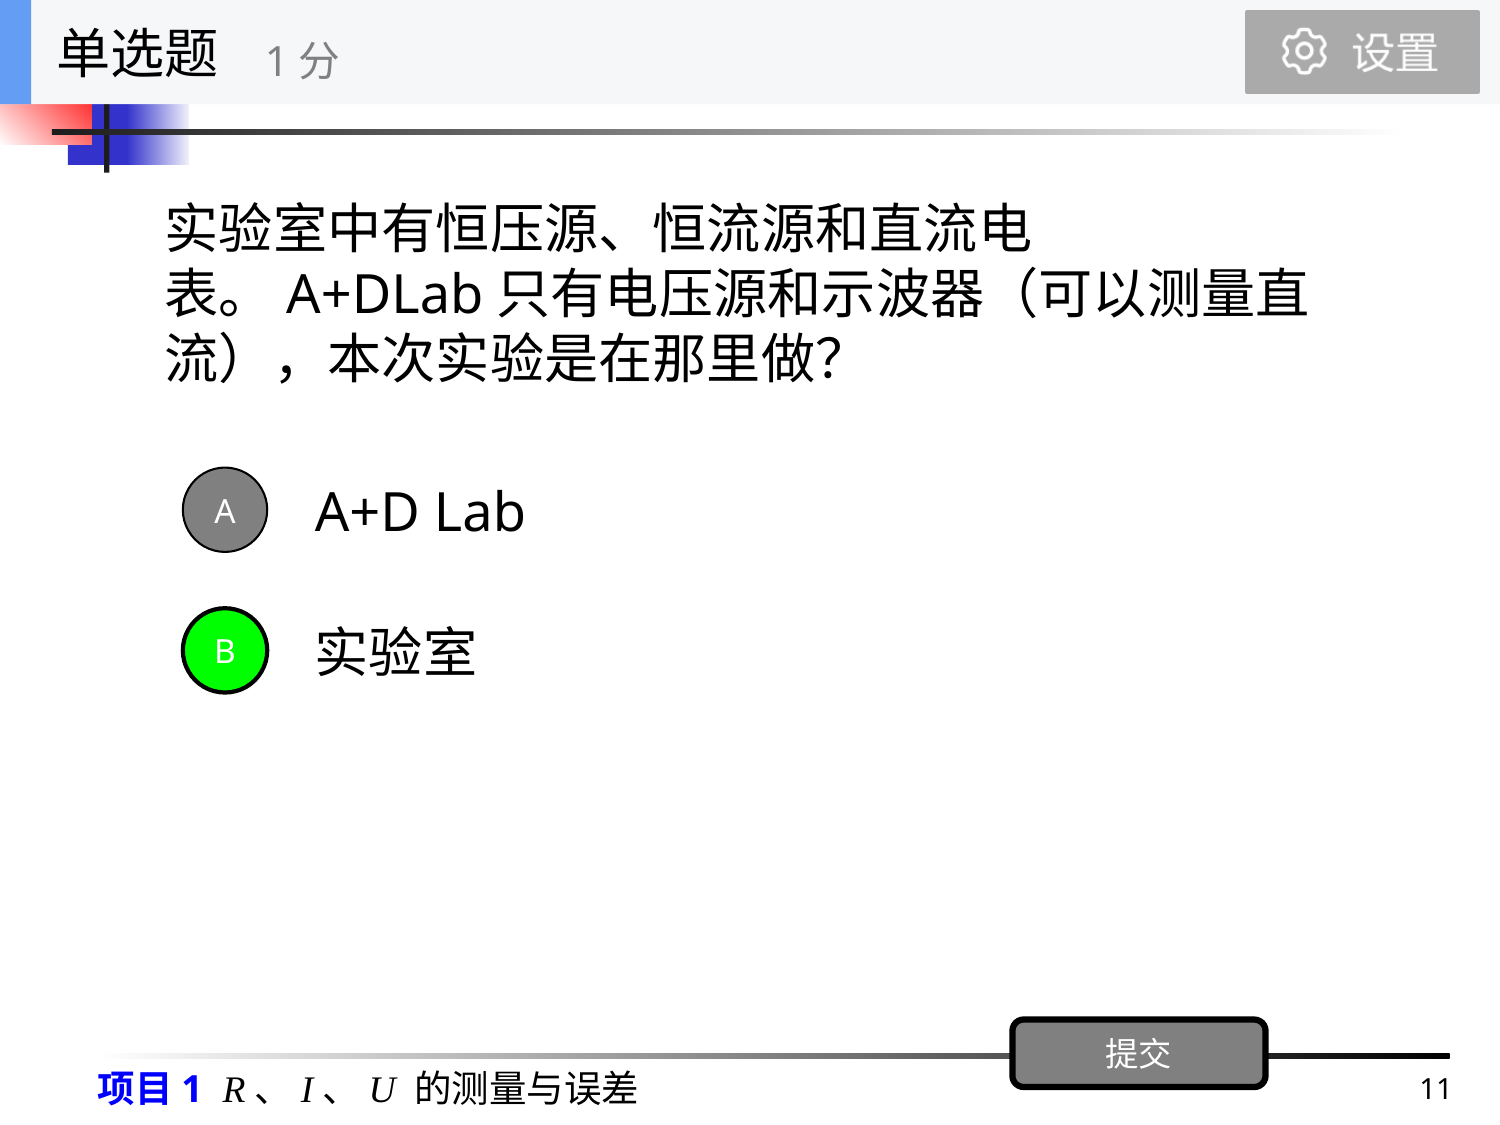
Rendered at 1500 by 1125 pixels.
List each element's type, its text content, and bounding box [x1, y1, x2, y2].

text_box 实验室中有恒压源、恒流源和直流电表。A+DLab只有电压源和示波器（可以测量直流），本次实验是在那里做？ [149, 116, 1350, 468]
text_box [0, 0, 1500, 105]
picture [1245, 10, 1480, 94]
text_box A [180, 465, 270, 555]
text_box 实验室 [299, 597, 1350, 703]
text_box 提交 [1010, 1017, 1268, 1090]
text_box B [180, 606, 270, 695]
text_box A+D Lab [299, 456, 1350, 563]
slide_number 11 [1154, 1076, 1468, 1118]
